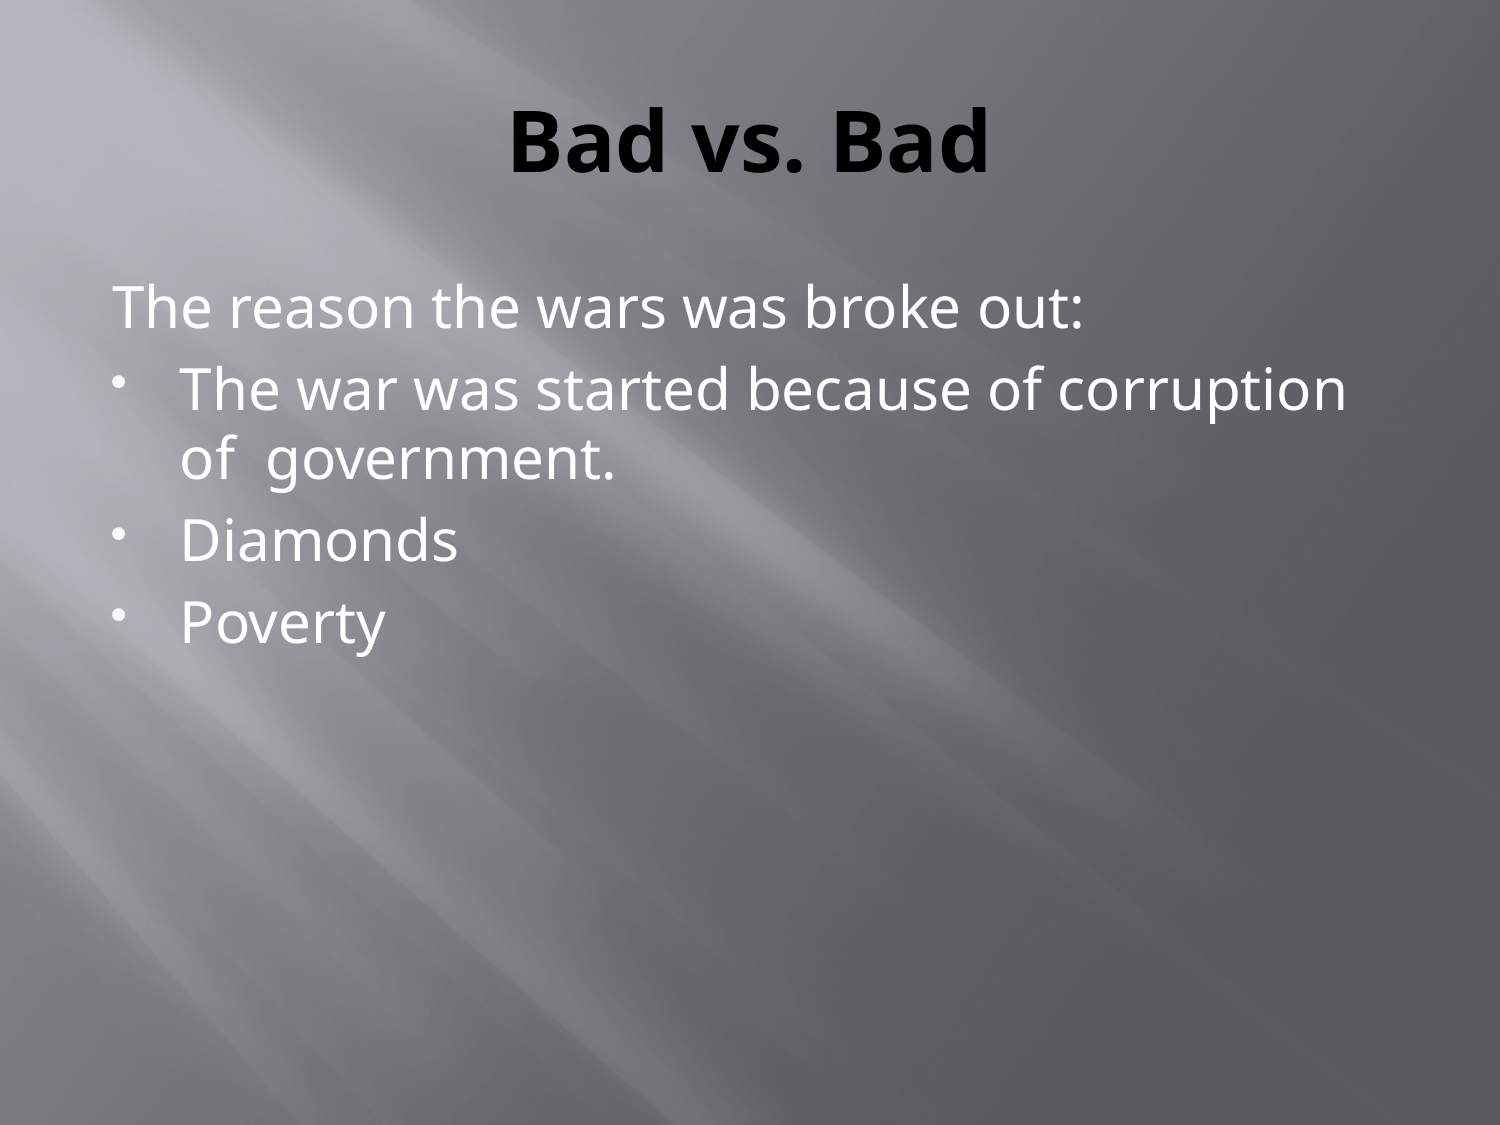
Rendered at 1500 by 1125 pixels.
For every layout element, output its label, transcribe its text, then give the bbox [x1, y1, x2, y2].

title Bad vs. Bad [75, 45, 1425, 233]
list The reason the wars was broke out: The war was started because of corruption of government. Diamonds Poverty [75, 262, 1425, 1035]
